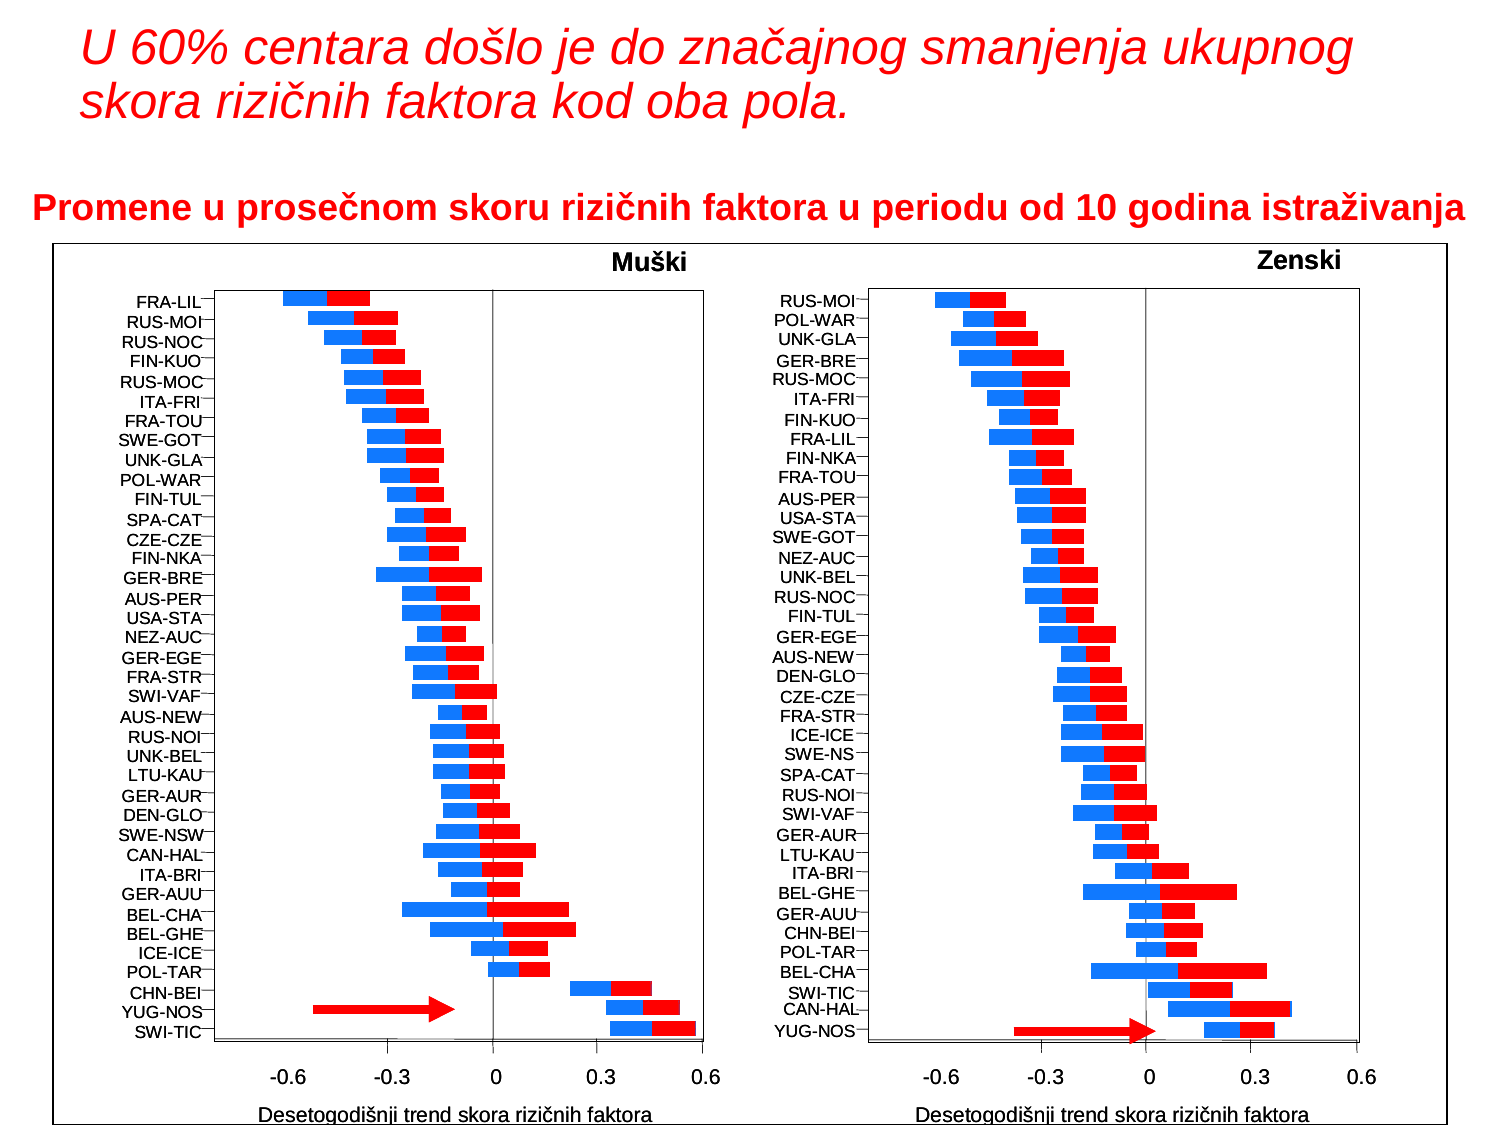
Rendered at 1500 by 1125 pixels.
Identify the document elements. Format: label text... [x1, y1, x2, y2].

text_box [53, 243, 1447, 1125]
picture [93, 249, 1388, 1125]
text_box U 60% centara došlo je do značajnog smanjenja ukupnog skora rizičnih faktora kod oba pola. [64, 14, 1471, 137]
text_box Promene u prosečnom skoru rizičnih faktora u periodu od 10 godina istraživanja [17, 175, 1492, 236]
